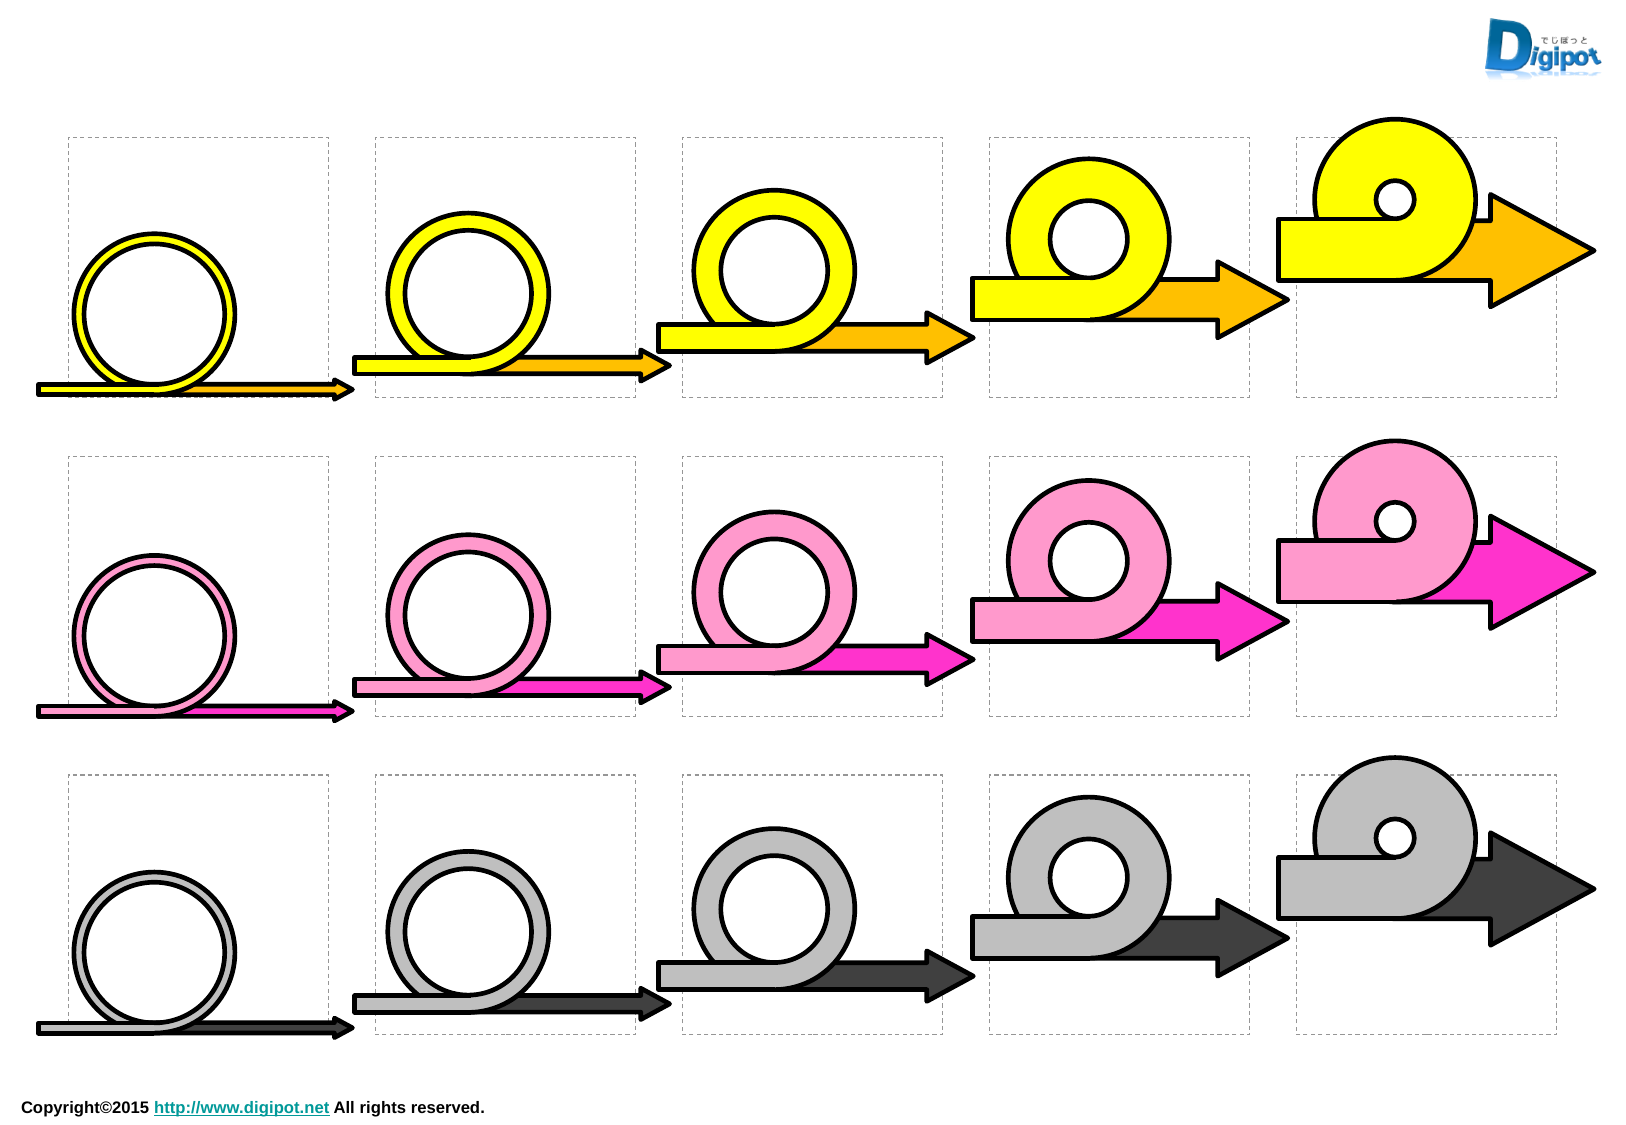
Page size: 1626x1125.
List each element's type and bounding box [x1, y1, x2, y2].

text_box [658, 828, 974, 1002]
text_box [972, 480, 1289, 660]
text_box [354, 212, 670, 382]
text_box [658, 511, 974, 685]
text_box [1278, 118, 1595, 308]
text_box [38, 871, 353, 1038]
text_box [354, 851, 670, 1020]
picture [1485, 18, 1602, 82]
text_box [354, 534, 670, 704]
text_box [972, 796, 1289, 977]
text_box [1278, 757, 1595, 946]
text_box [38, 233, 353, 400]
text_box [38, 555, 353, 722]
text_box [658, 189, 974, 364]
text_box [972, 158, 1289, 339]
text_box [1278, 440, 1595, 629]
